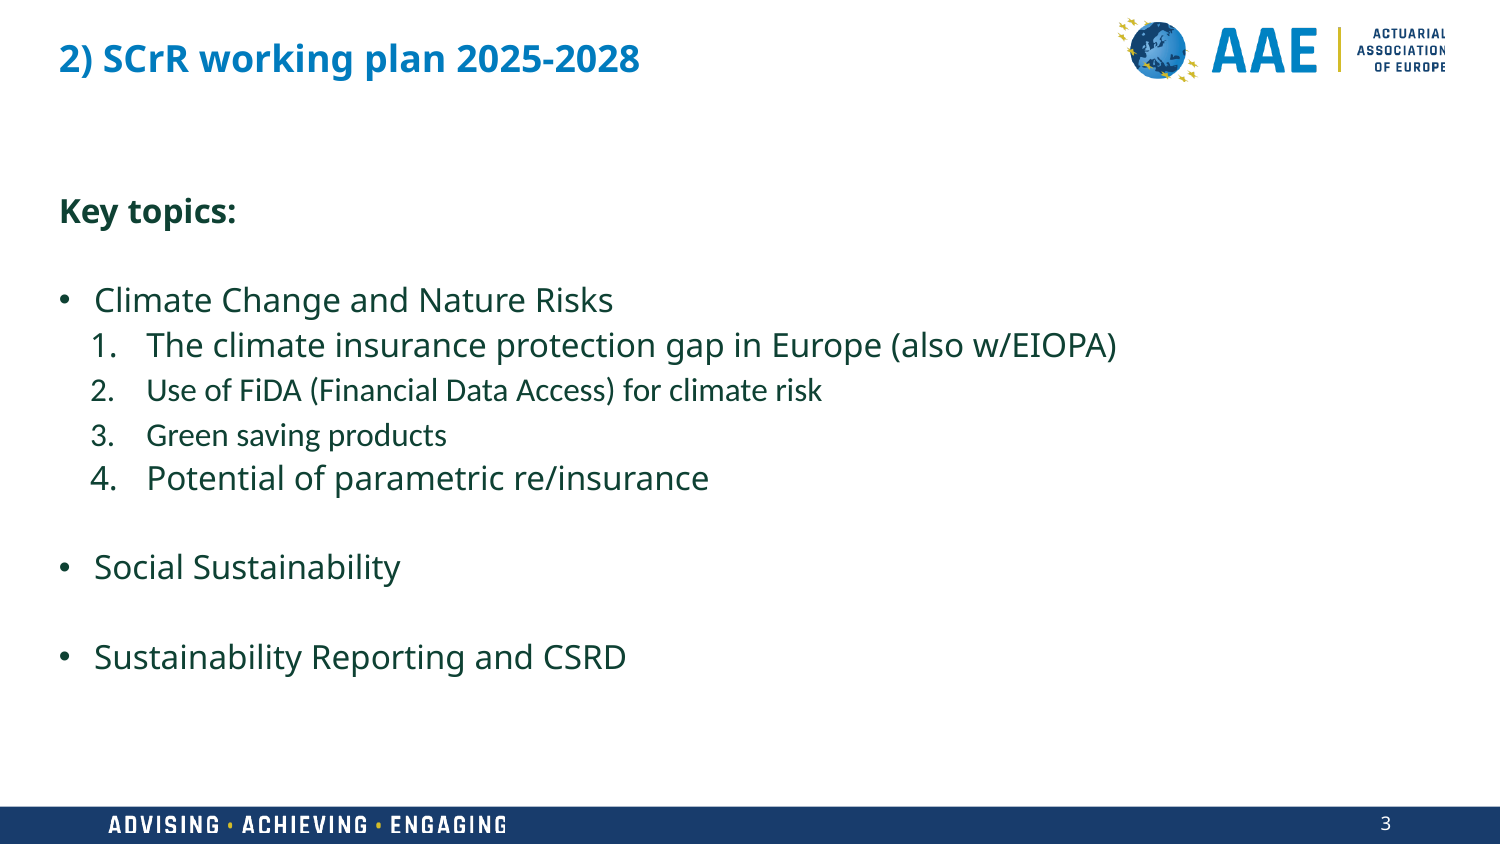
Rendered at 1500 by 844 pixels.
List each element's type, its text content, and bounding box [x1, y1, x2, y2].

list Key topics: Climate Change and Nature Risks The climate insurance protection gap in Europe (also w/EIOPA) Use of FiDA (Financial Data Access) for climate risk Green saving products Potential of parametric re/insurance Social Sustainability Sustainability Reporting and CSRD [59, 189, 1439, 718]
title 2) SCrR working plan 2025-2028 [59, 17, 1344, 98]
slide_number 3 [1102, 809, 1392, 842]
